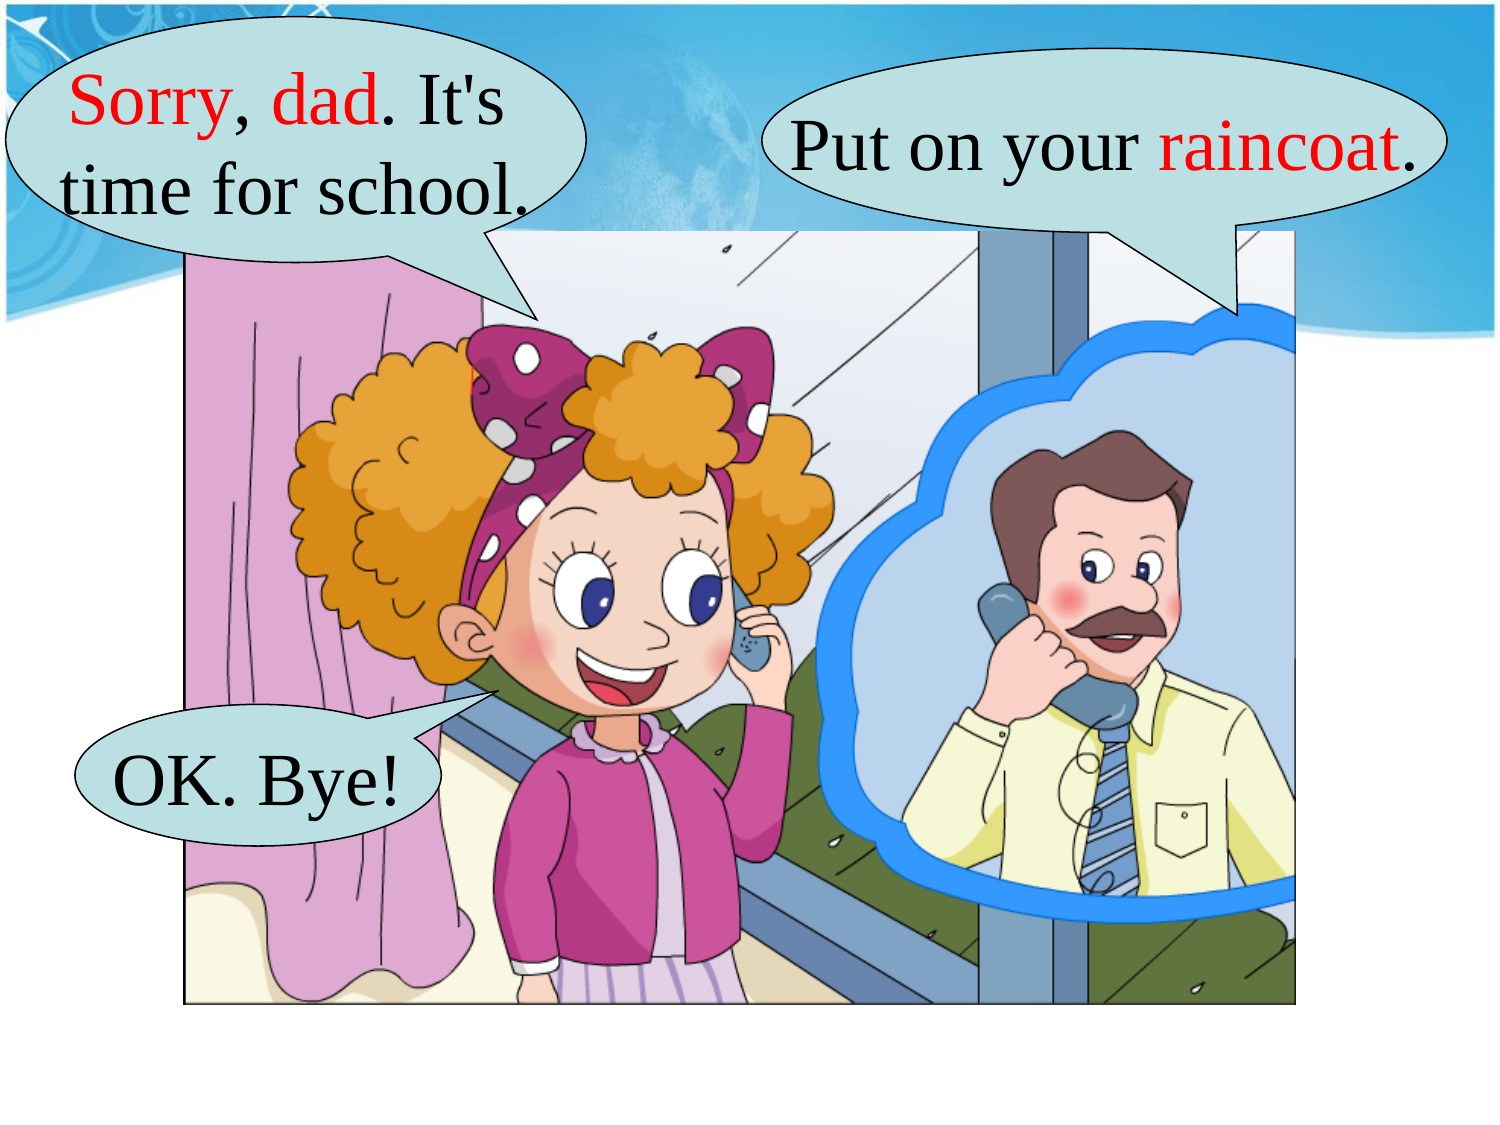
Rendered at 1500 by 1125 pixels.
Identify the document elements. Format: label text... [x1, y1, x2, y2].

text_box Sorry, dad. It's time for school. [5, 16, 587, 253]
text_box Put on your raincoat. [761, 48, 1448, 231]
picture [0, 0, 1500, 1125]
text_box OK. Bye! [74, 710, 182, 840]
